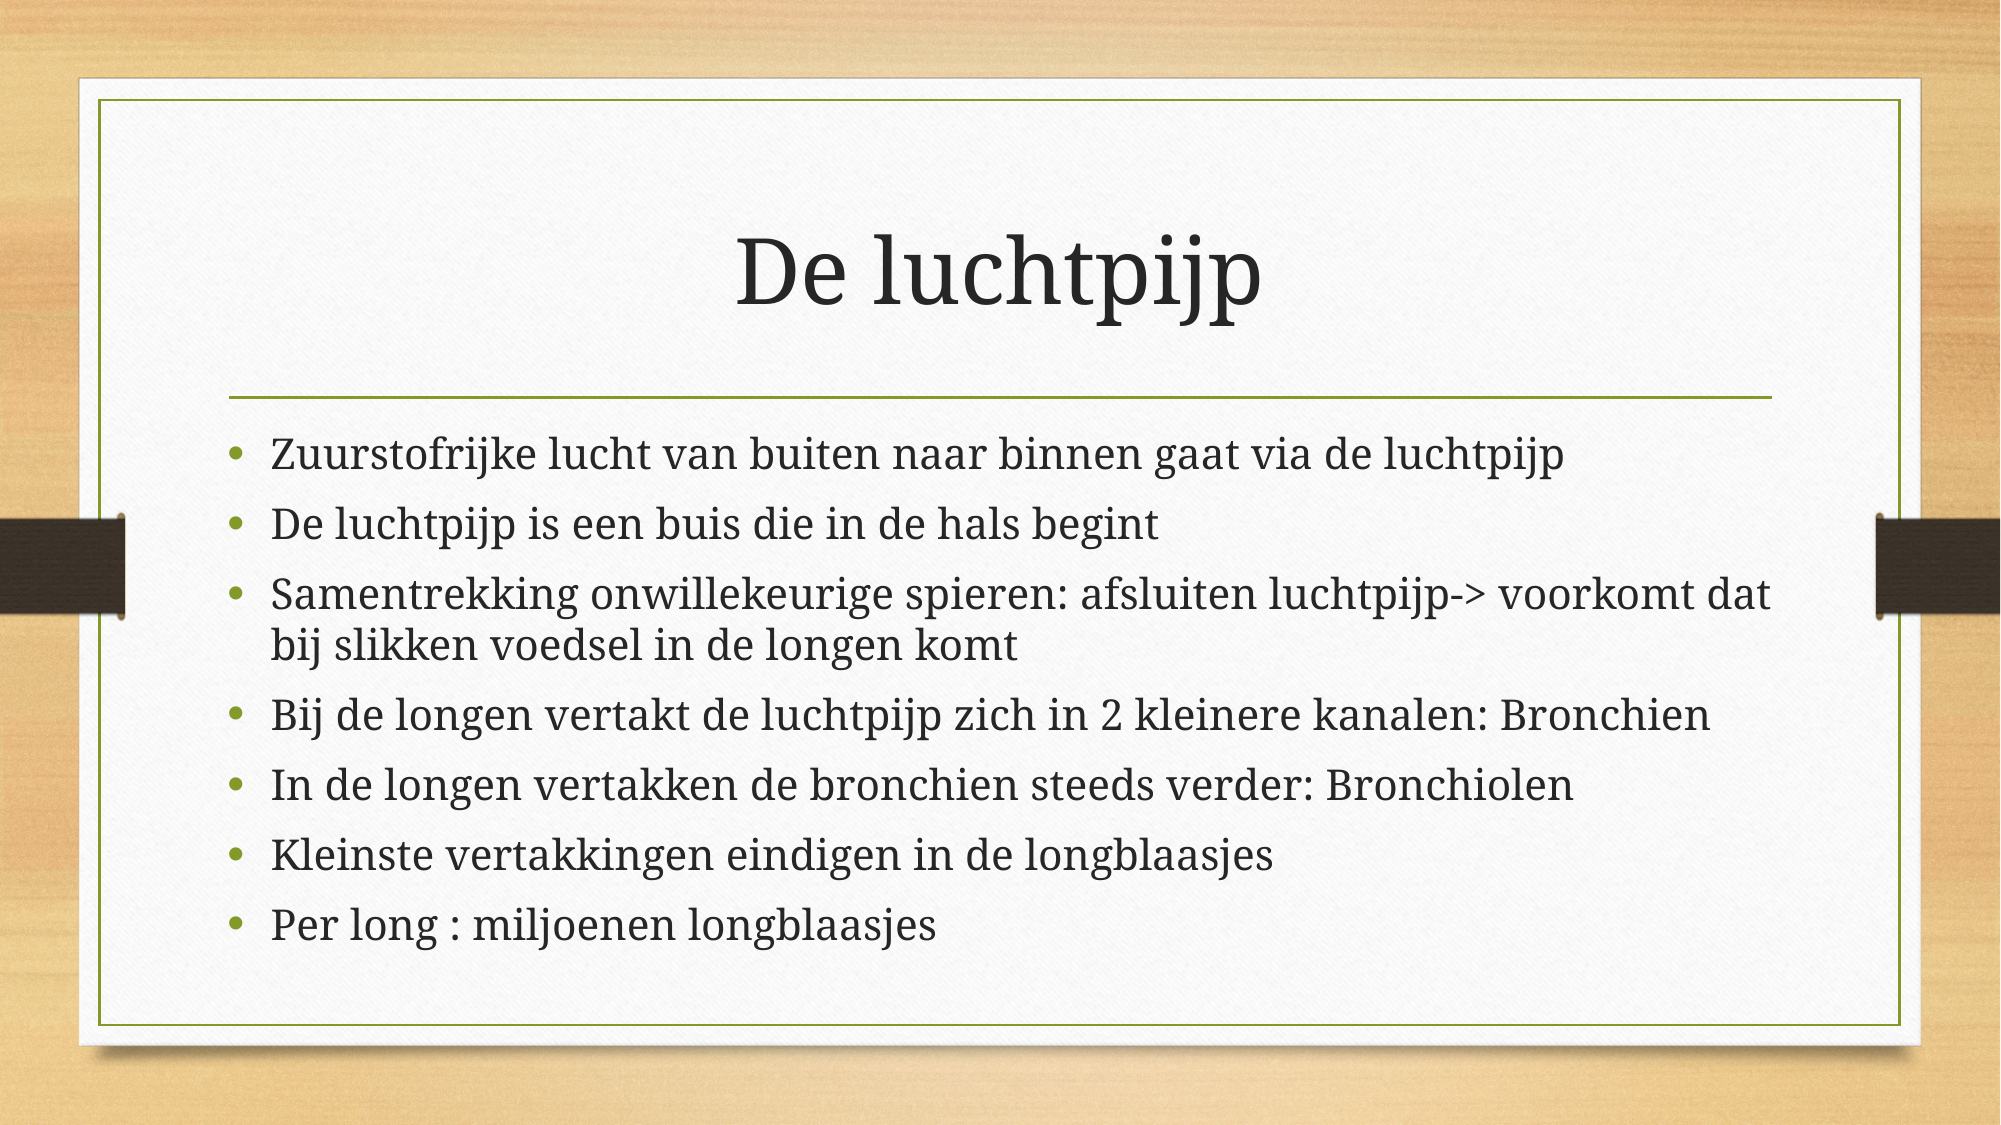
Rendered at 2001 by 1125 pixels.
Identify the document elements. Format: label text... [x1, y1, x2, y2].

list Zuurstofrijke lucht van buiten naar binnen gaat via de luchtpijp De luchtpijp is een buis die in de hals begint Samentrekking onwillekeurige spieren: afsluiten luchtpijp-> voorkomt dat bij slikken voedsel in de longen komt Bij de longen vertakt de luchtpijp zich in 2 kleinere kanalen: Bronchien In de longen vertakken de bronchien steeds verder: Bronchiolen Kleinste vertakkingen eindigen in de longblaasjes Per long : miljoenen longblaasjes [212, 419, 1788, 964]
picture [0, 0, 2001, 1125]
title De luchtpijp [212, 161, 1788, 375]
